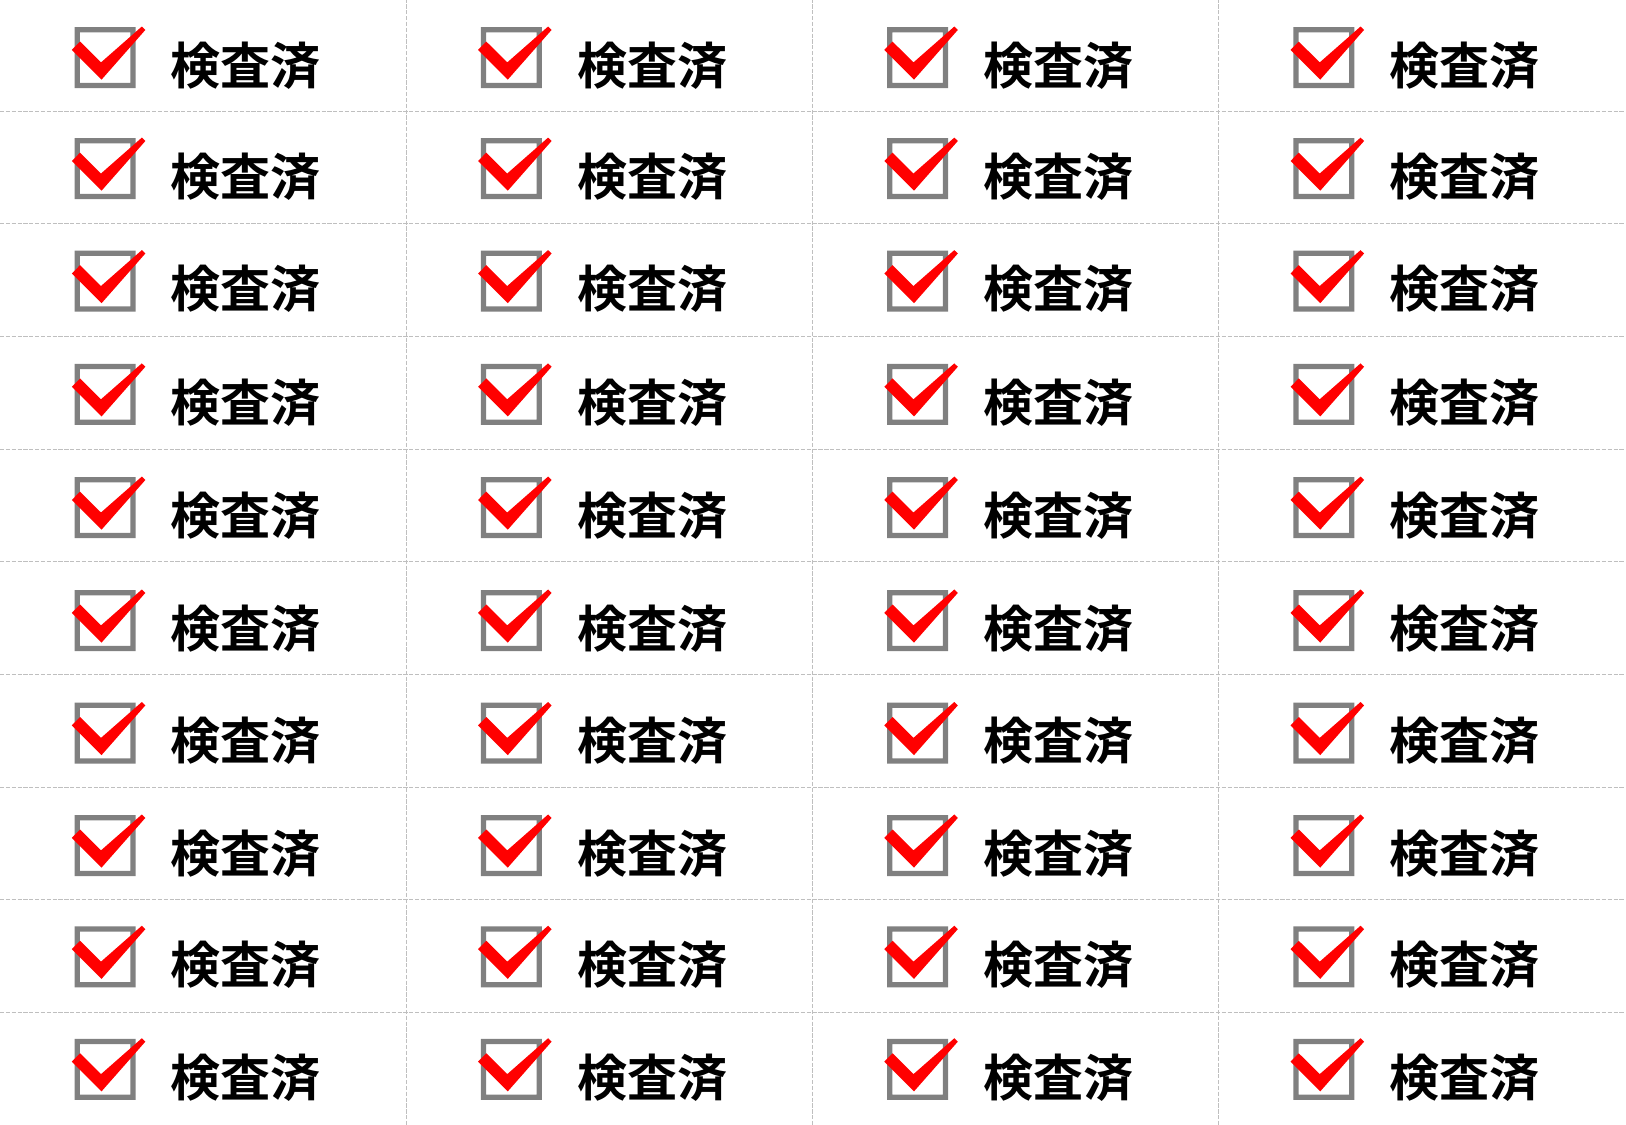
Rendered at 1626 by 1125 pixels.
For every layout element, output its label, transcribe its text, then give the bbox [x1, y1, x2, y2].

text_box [478, 26, 552, 89]
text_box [884, 1038, 958, 1100]
text_box 検査済 [1389, 933, 1540, 994]
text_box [478, 589, 552, 652]
text_box 検査済 [170, 145, 321, 206]
text_box 検査済 [1389, 34, 1540, 95]
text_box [478, 363, 552, 426]
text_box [71, 476, 146, 539]
text_box 検査済 [983, 484, 1134, 545]
text_box 検査済 [170, 597, 321, 658]
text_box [884, 250, 958, 312]
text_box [478, 925, 552, 988]
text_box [71, 1038, 146, 1100]
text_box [478, 250, 552, 312]
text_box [1290, 250, 1365, 312]
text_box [1290, 1038, 1365, 1100]
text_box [478, 476, 552, 539]
text_box 検査済 [1389, 822, 1540, 883]
text_box 検査済 [983, 145, 1134, 206]
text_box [478, 701, 552, 764]
text_box 検査済 [1389, 484, 1540, 545]
text_box 検査済 [983, 709, 1134, 770]
text_box 検査済 [170, 257, 321, 318]
text_box 検査済 [1389, 257, 1540, 318]
text_box 検査済 [576, 371, 728, 432]
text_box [1290, 26, 1365, 89]
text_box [71, 701, 146, 764]
text_box 検査済 [170, 371, 321, 432]
text_box 検査済 [1389, 709, 1540, 770]
text_box 検査済 [1389, 597, 1540, 658]
text_box 検査済 [983, 371, 1134, 432]
text_box 検査済 [576, 257, 728, 318]
text_box 検査済 [983, 597, 1134, 658]
text_box 検査済 [170, 484, 321, 545]
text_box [478, 137, 552, 200]
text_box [884, 701, 958, 764]
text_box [1290, 925, 1365, 988]
text_box 検査済 [1389, 1046, 1540, 1107]
text_box 検査済 [983, 257, 1134, 318]
text_box 検査済 [576, 597, 728, 658]
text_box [884, 26, 958, 89]
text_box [884, 137, 958, 200]
text_box 検査済 [576, 709, 728, 770]
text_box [71, 250, 146, 312]
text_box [71, 137, 146, 200]
text_box 検査済 [170, 34, 321, 95]
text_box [884, 363, 958, 426]
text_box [1290, 137, 1365, 200]
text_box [1290, 363, 1365, 426]
text_box 検査済 [576, 145, 728, 206]
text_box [478, 1038, 552, 1100]
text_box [884, 589, 958, 652]
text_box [1290, 589, 1365, 652]
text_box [884, 814, 958, 877]
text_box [71, 589, 146, 652]
text_box 検査済 [170, 933, 321, 994]
text_box 検査済 [983, 933, 1134, 994]
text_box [71, 26, 146, 89]
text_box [478, 814, 552, 877]
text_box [71, 925, 146, 988]
text_box 検査済 [170, 822, 321, 883]
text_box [71, 814, 146, 877]
text_box 検査済 [983, 822, 1134, 883]
text_box 検査済 [576, 822, 728, 883]
text_box 検査済 [576, 933, 728, 994]
text_box 検査済 [576, 1046, 728, 1107]
text_box 検査済 [576, 34, 728, 95]
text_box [884, 476, 958, 539]
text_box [1290, 814, 1365, 877]
text_box 検査済 [983, 1046, 1134, 1107]
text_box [71, 363, 146, 426]
text_box 検査済 [983, 34, 1134, 95]
text_box 検査済 [576, 484, 728, 545]
text_box 検査済 [170, 1046, 321, 1107]
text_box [1290, 476, 1365, 539]
text_box 検査済 [1389, 371, 1540, 432]
text_box 検査済 [170, 709, 321, 770]
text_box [1290, 701, 1365, 764]
text_box 検査済 [1389, 145, 1540, 206]
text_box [884, 925, 958, 988]
